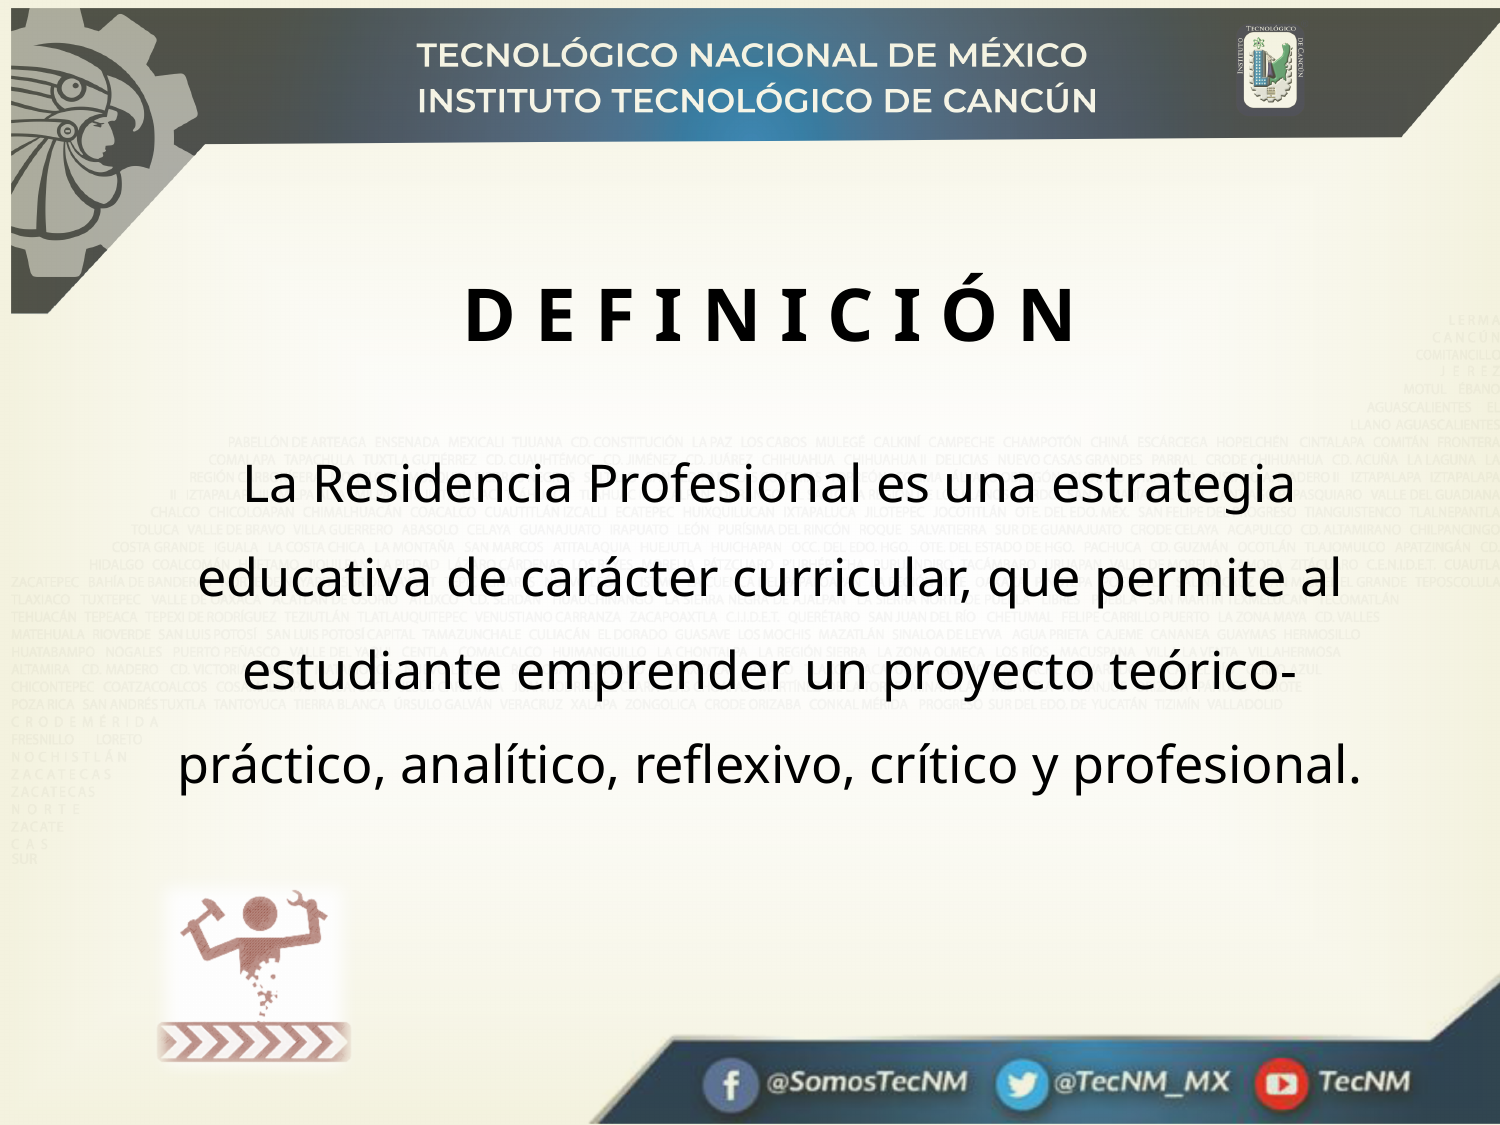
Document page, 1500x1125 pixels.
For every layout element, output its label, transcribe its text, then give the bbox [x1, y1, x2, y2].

picture [146, 869, 361, 1083]
text_box D E F I N I C I Ó N La Residencia Profesional es una estrategia educativa de carácter curricular, que permite al estudiante emprender un proyecto teórico-práctico, analítico, reflexivo, crítico y profesional. [147, 149, 1393, 802]
